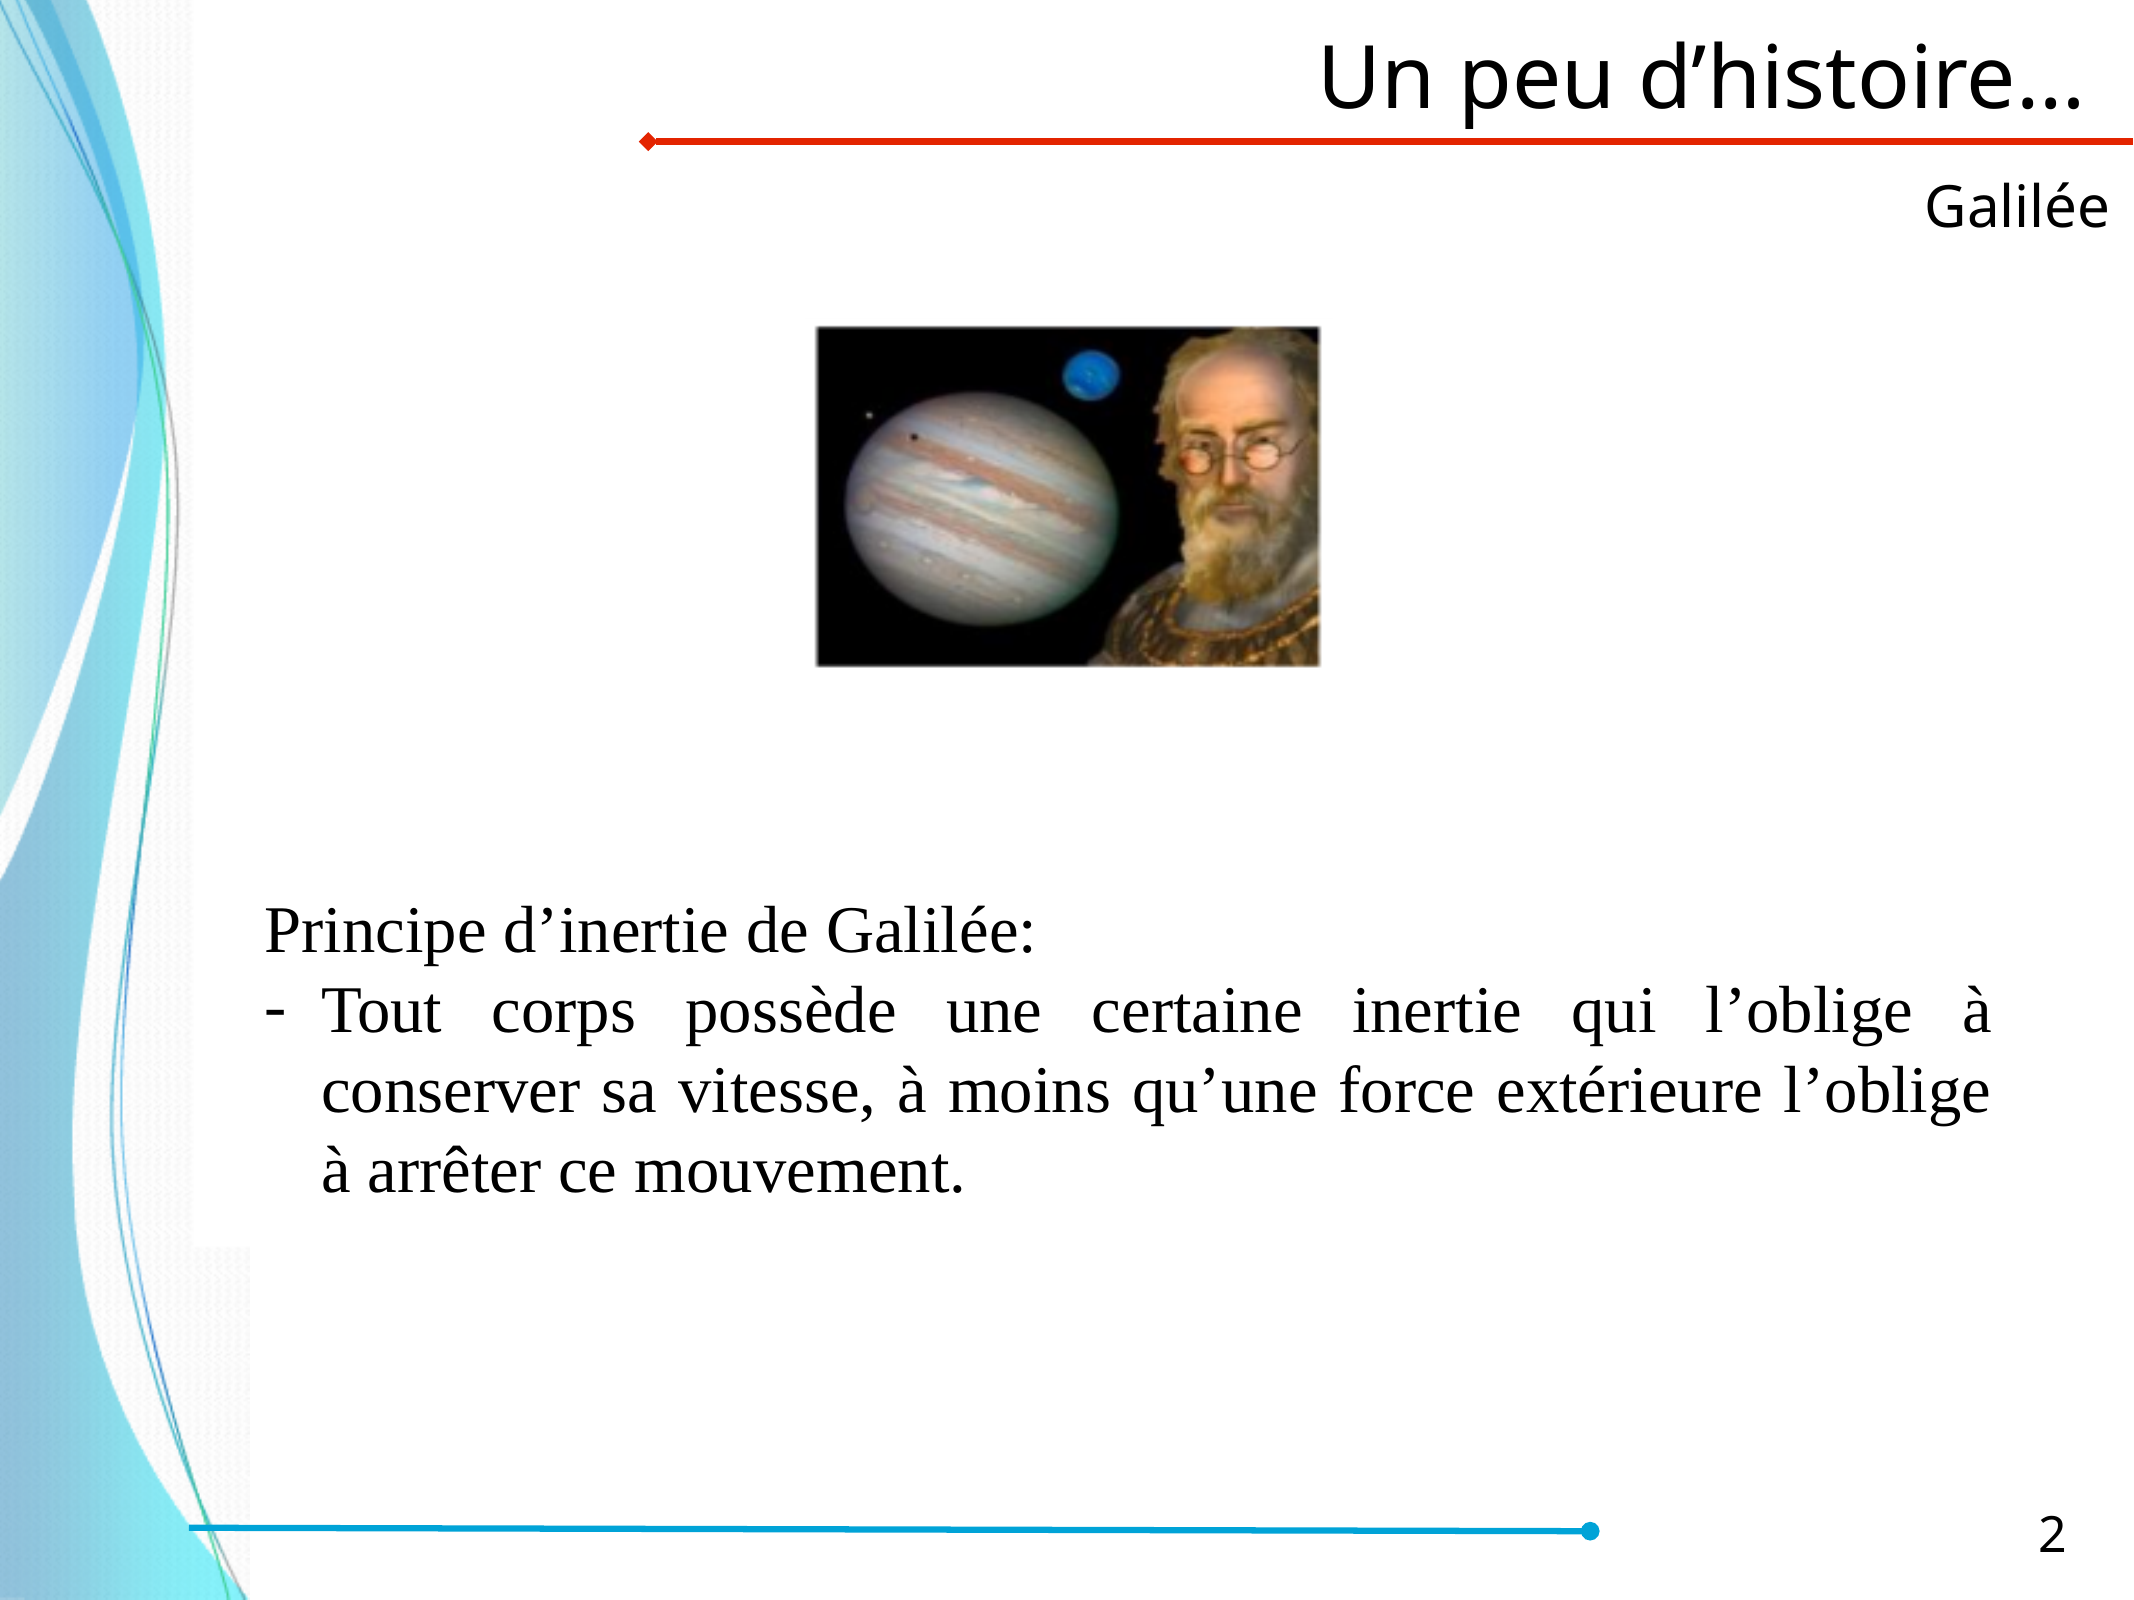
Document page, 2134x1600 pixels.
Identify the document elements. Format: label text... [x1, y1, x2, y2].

slide_number 2 [2018, 1493, 2088, 1570]
text_box Un peu d’histoire… [743, 13, 2094, 135]
text_box Principe d’inertie de Galilée: Tout corps possède une certaine inertie qui l’oblige à conserver sa vitesse, à moins qu’une force extérieure l’oblige à arrêter ce mouvement. [261, 878, 2010, 1293]
text_box [743, 135, 2094, 223]
picture [0, 0, 251, 1600]
text_box [261, 1524, 1597, 1538]
picture [804, 316, 1333, 679]
text_box Galilée [768, 160, 2119, 248]
text_box [642, 135, 743, 148]
